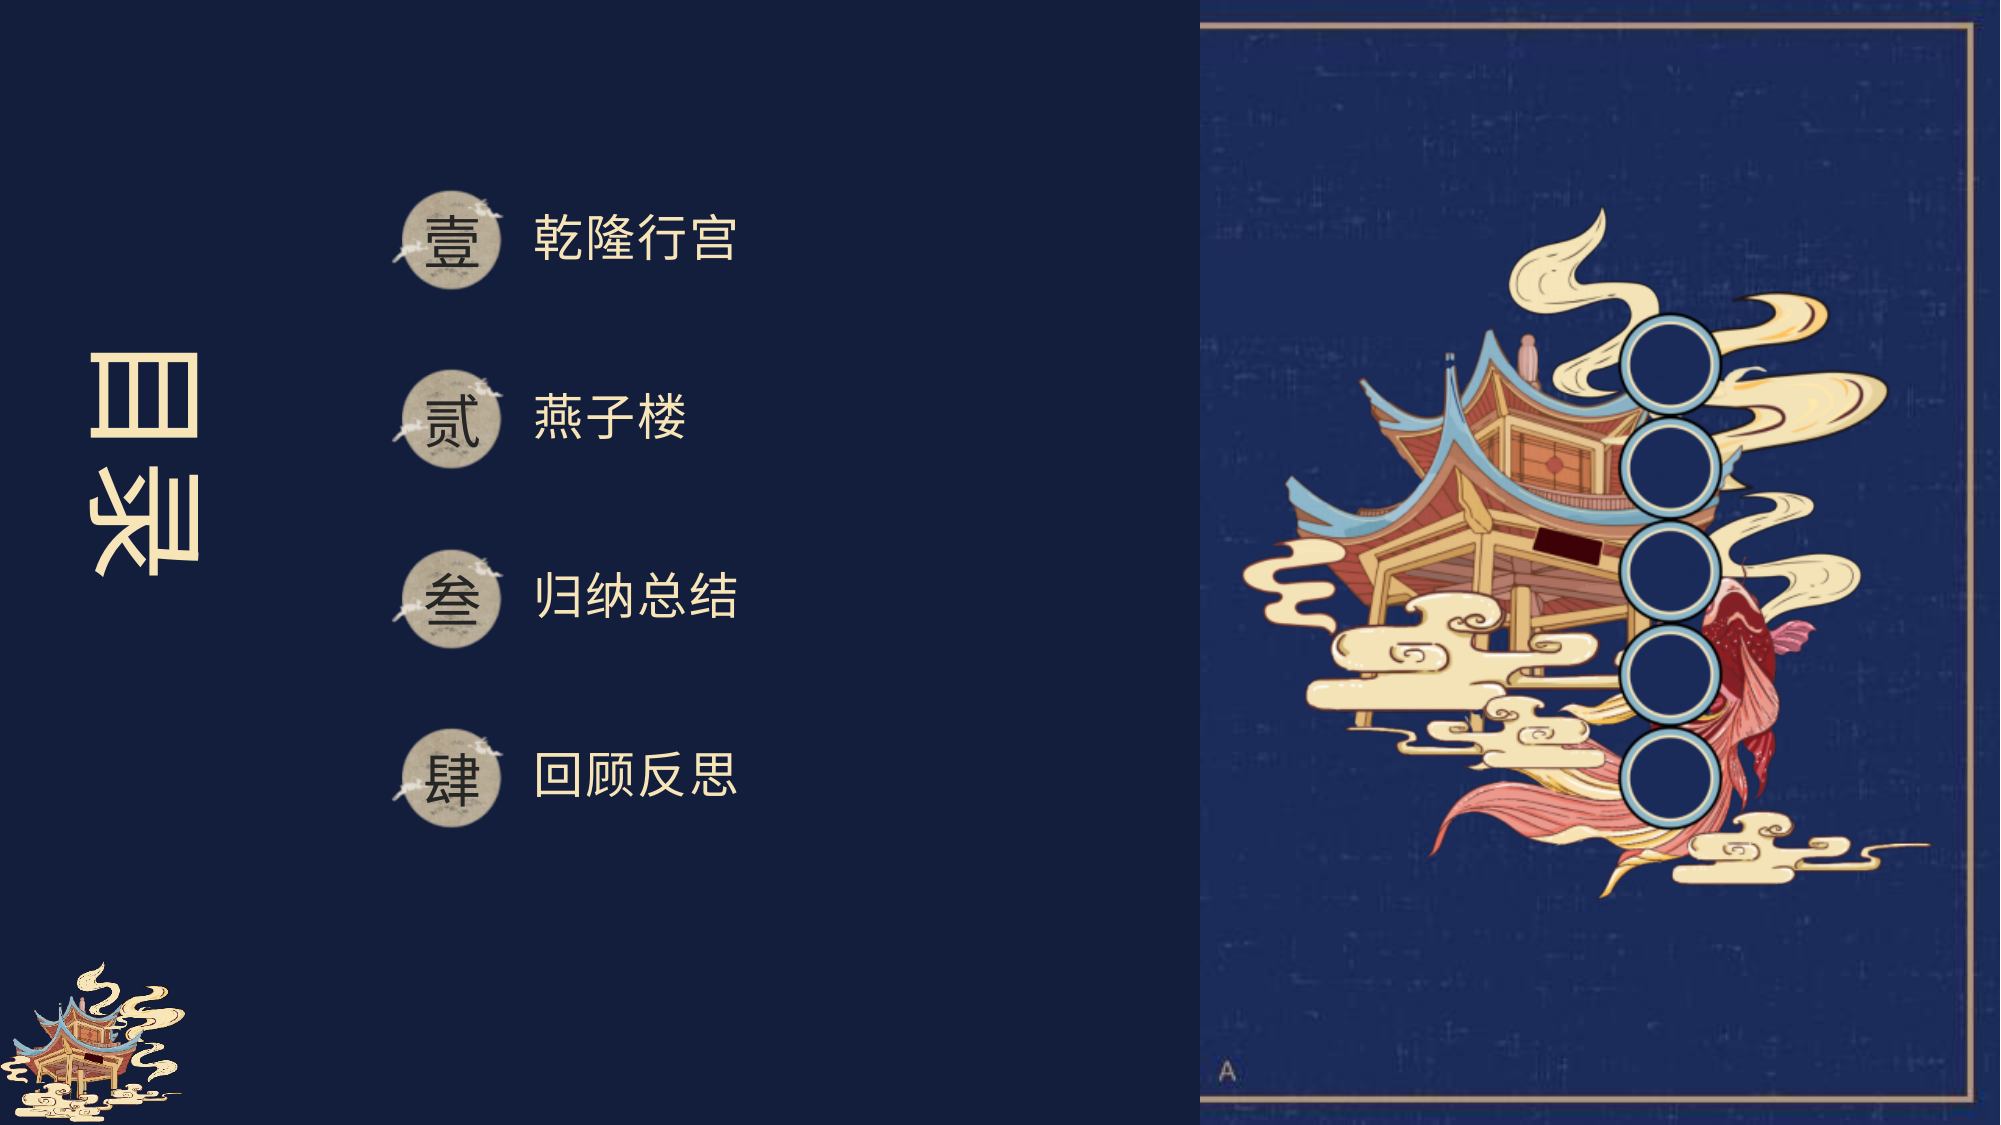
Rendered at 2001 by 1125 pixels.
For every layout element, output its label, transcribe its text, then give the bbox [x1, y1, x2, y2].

picture [391, 544, 508, 661]
text_box 归纳总结 [518, 557, 1067, 633]
text_box 回顾反思 [518, 736, 1067, 812]
picture [391, 185, 508, 302]
picture [0, 960, 188, 1125]
text_box 乾隆行宫 [518, 198, 1067, 275]
picture [1200, 0, 2000, 1125]
picture [391, 723, 508, 840]
text_box 目录 [64, 318, 237, 621]
text_box 燕子楼 [518, 377, 1067, 454]
picture [391, 364, 508, 481]
